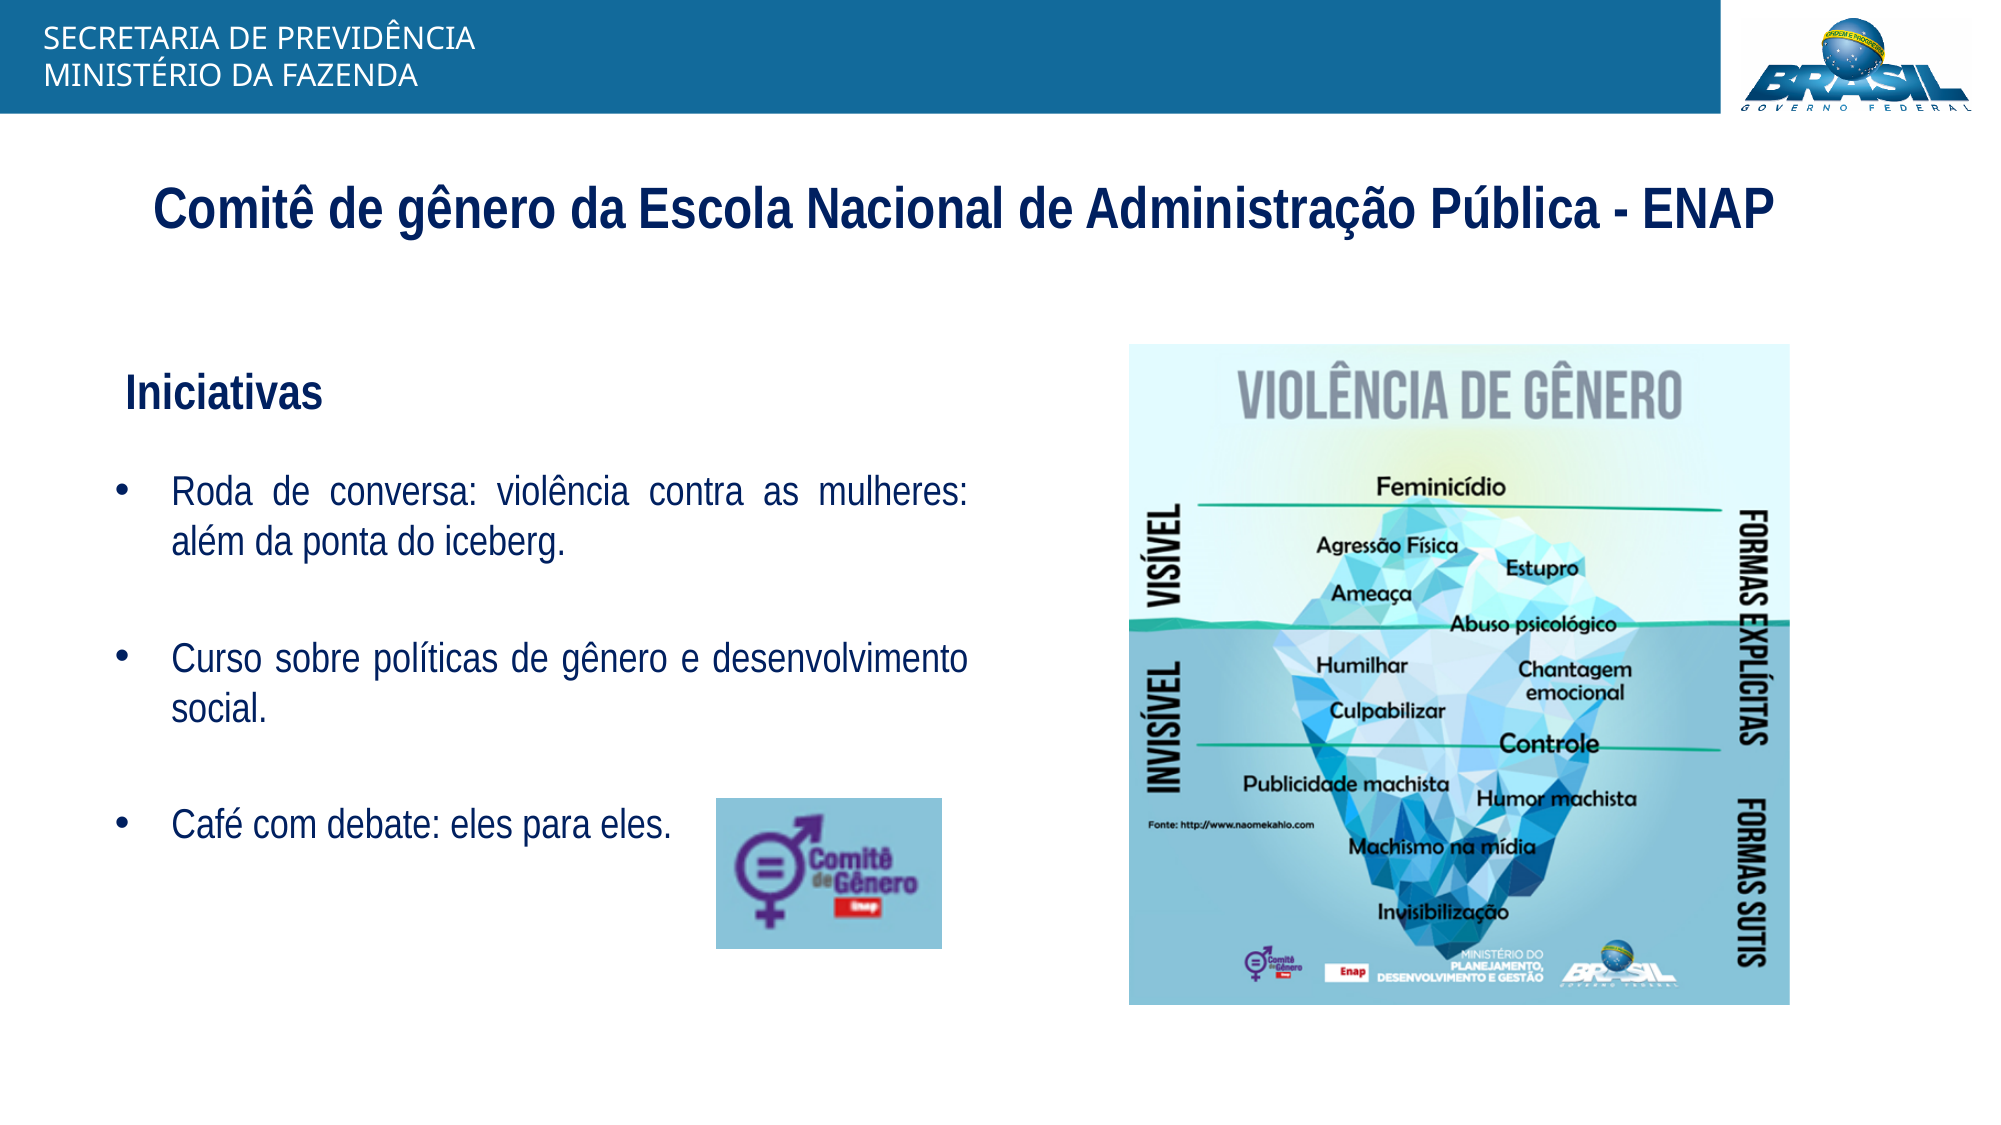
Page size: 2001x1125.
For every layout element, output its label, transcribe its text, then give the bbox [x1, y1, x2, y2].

picture [1741, 18, 1972, 111]
text_box [31, 137, 1953, 269]
text_box Comitê de gênero da Escola Nacional de Administração Pública - ENAP [55, 162, 1875, 248]
picture [716, 798, 942, 950]
list Iniciativas [110, 321, 995, 428]
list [1129, 344, 1792, 1006]
list Roda de conversa: violência contra as mulheres: além da ponta do iceberg. Curso sobre políticas de gênero e desenvolvimento social. Café com debate: eles para eles. [99, 455, 984, 1006]
